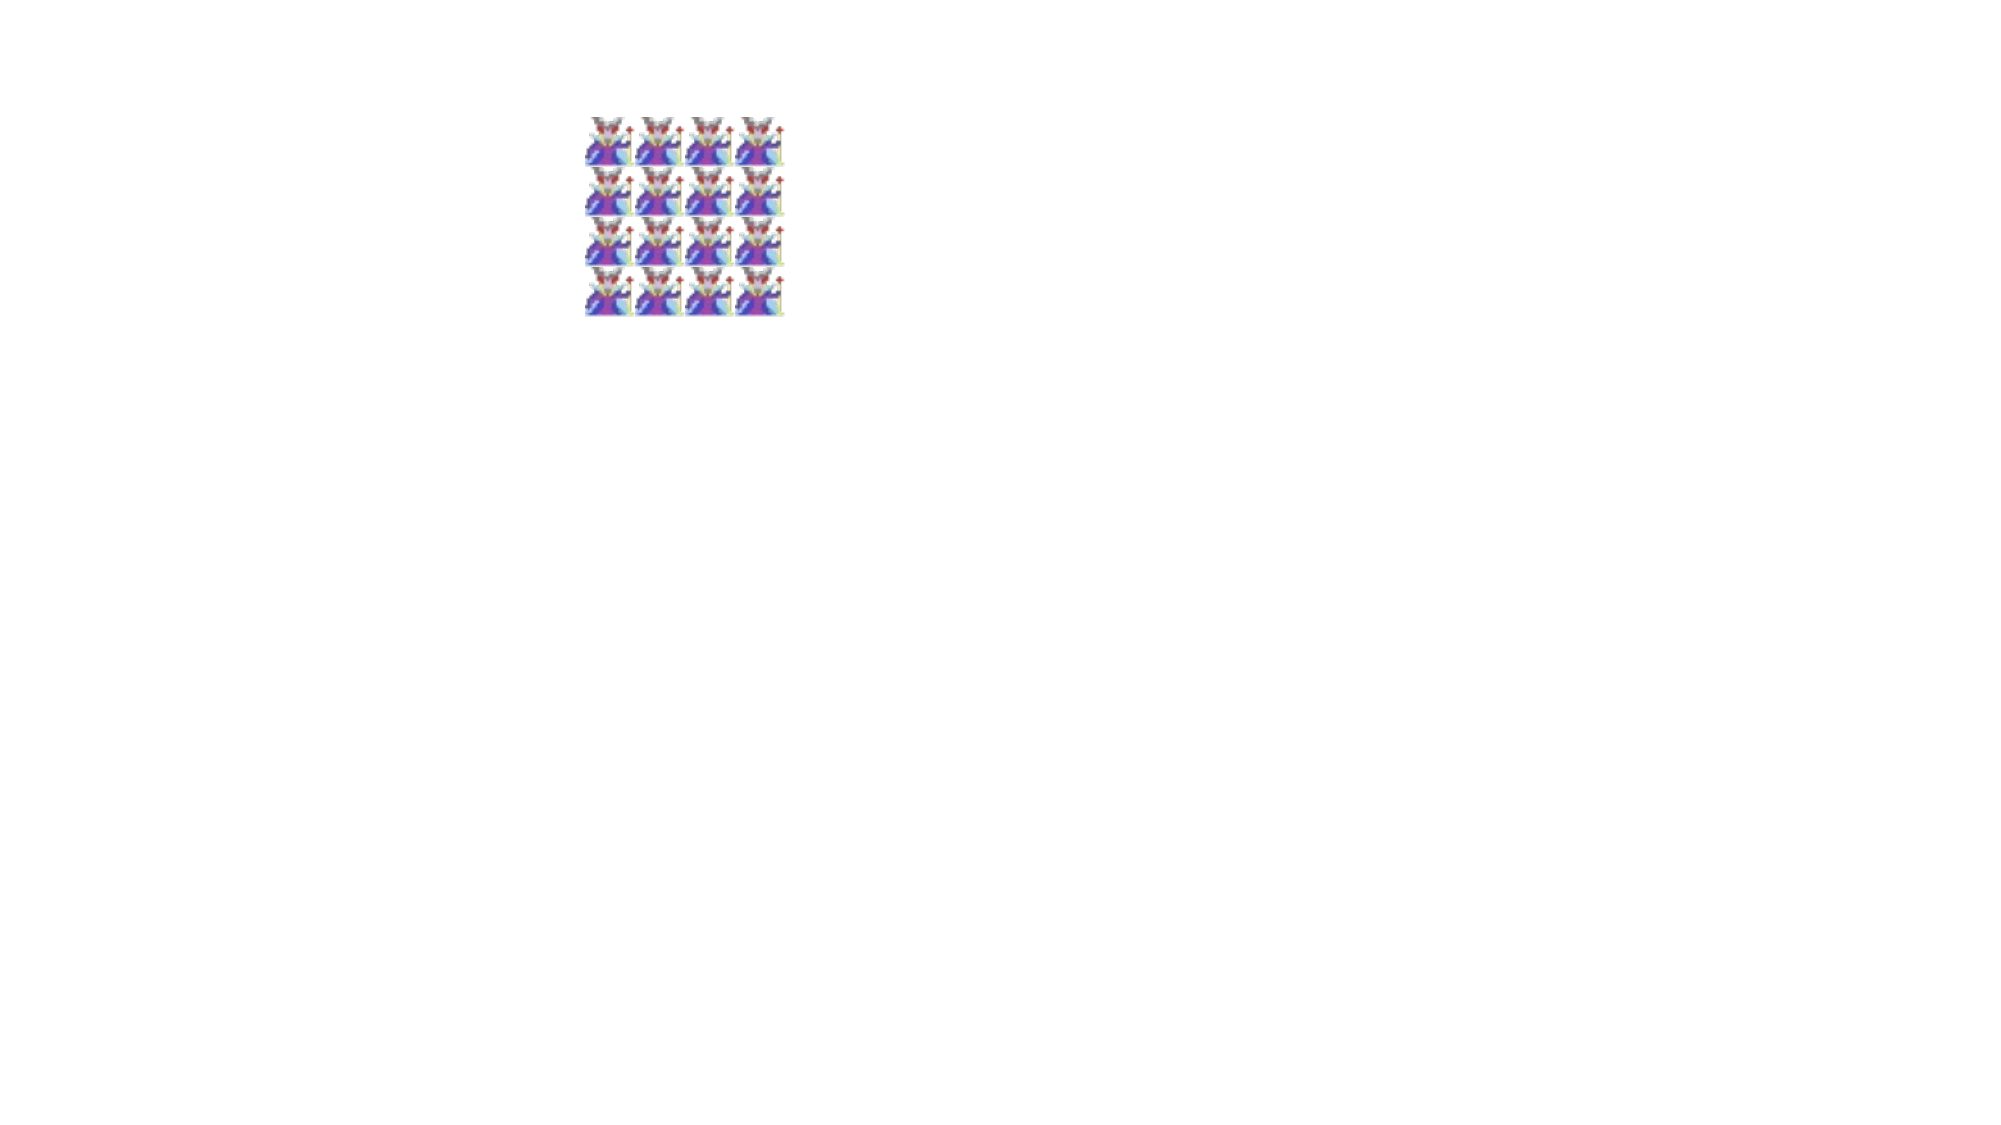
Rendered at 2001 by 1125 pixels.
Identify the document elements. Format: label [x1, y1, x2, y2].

text_box [585, 117, 786, 318]
